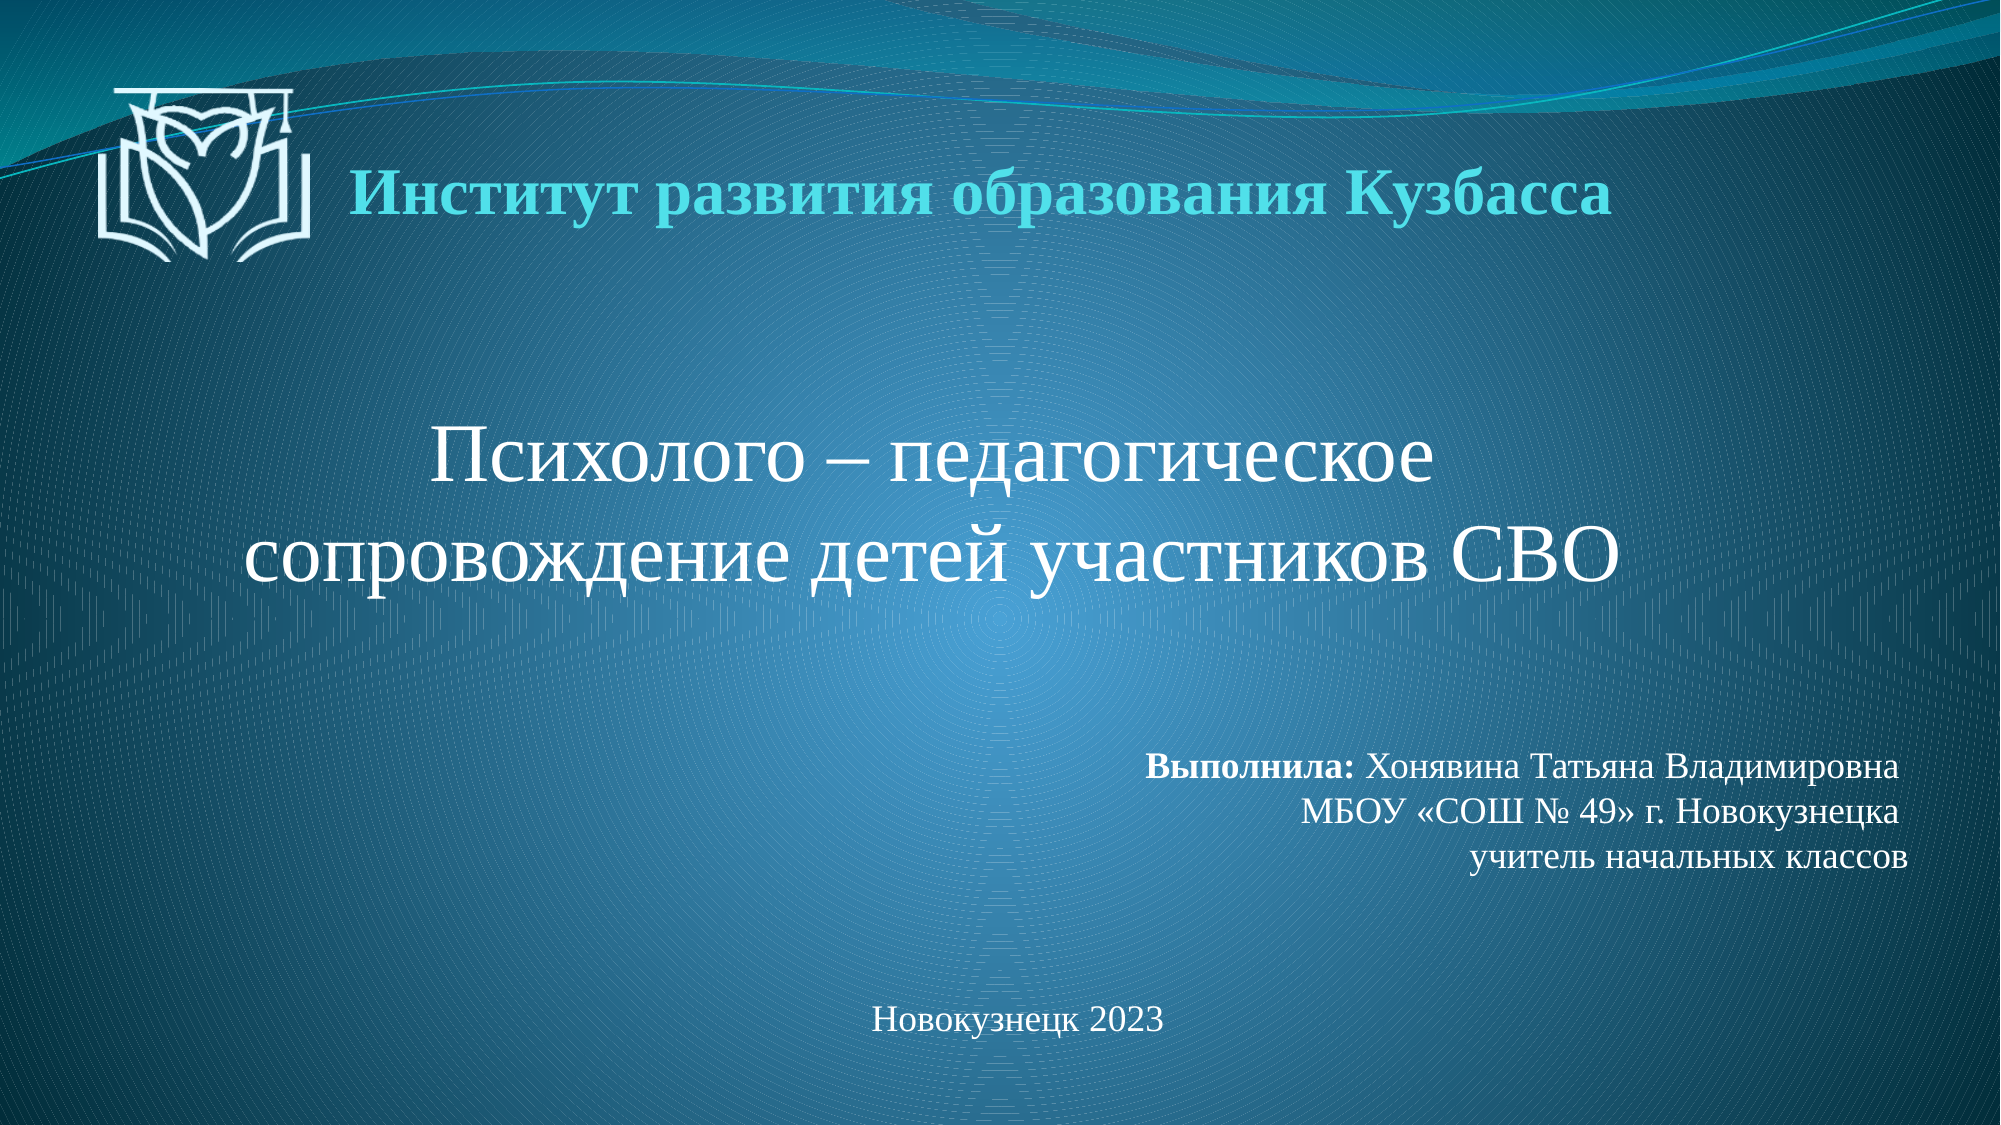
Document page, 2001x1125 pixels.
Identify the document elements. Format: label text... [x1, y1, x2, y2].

text_box Новокузнецк 2023 [856, 986, 1180, 1047]
text_box Выполнила: Хонявина Татьяна Владимировна МБОУ «СОШ № 49» г. Новокузнецка учитель начальных классов [1130, 734, 1925, 884]
title Институт развития образования Кузбасса [317, 126, 1868, 228]
picture [98, 88, 311, 262]
subtitle Психолого – педагогическое сопровождение детей участников СВО [181, 274, 1696, 593]
